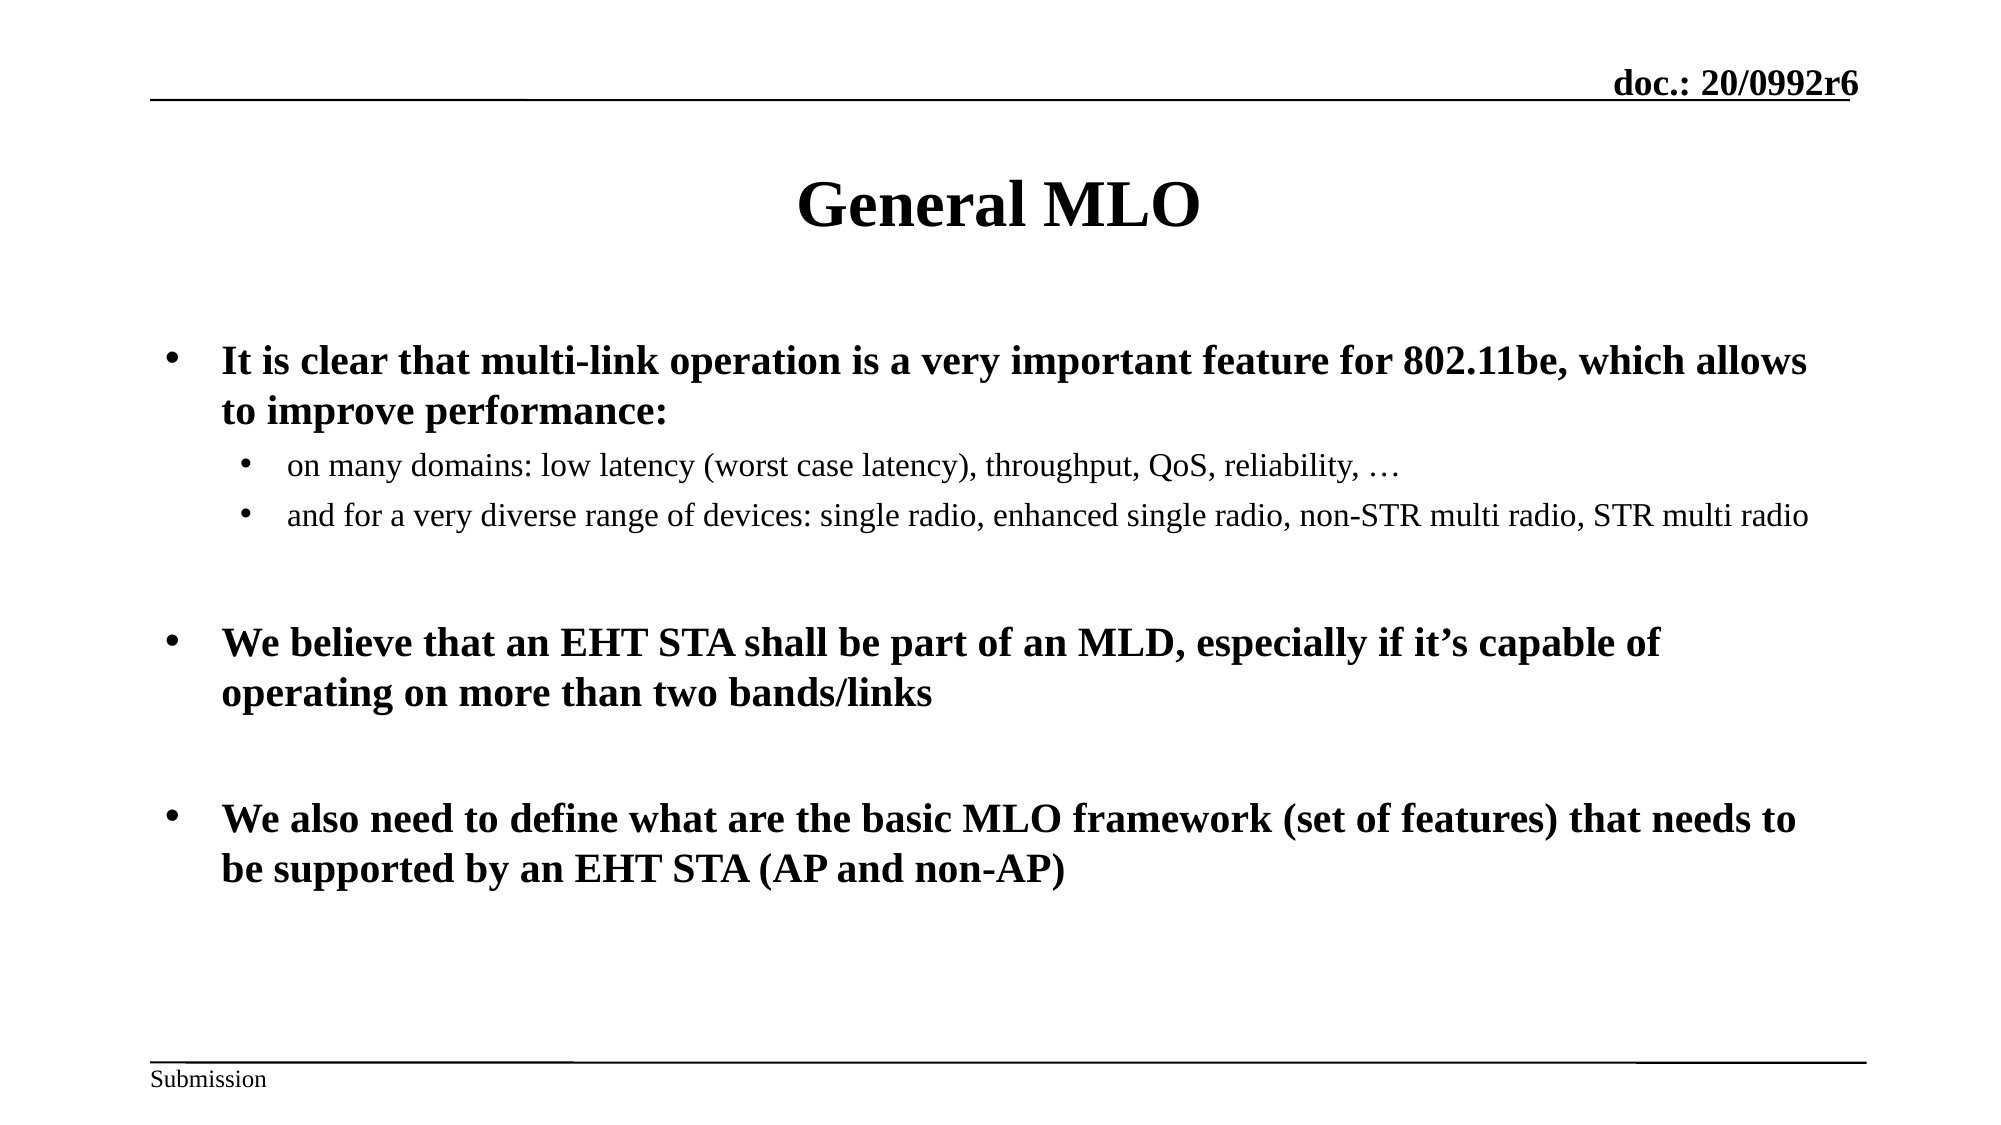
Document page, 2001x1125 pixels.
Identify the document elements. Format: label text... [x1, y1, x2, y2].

title General MLO [149, 112, 1850, 288]
list It is clear that multi-link operation is a very important feature for 802.11be, which allows to improve performance: on many domains: low latency (worst case latency), throughput, QoS, reliability, … and for a very diverse range of devices: single radio, enhanced single radio, non-STR multi radio, STR multi radio We believe that an EHT STA shall be part of an MLD, especially if it’s capable of operating on more than two bands/links We also need to define what are the basic MLO framework (set of features) that needs to be supported by an EHT STA (AP and non-AP) [149, 324, 1850, 1000]
